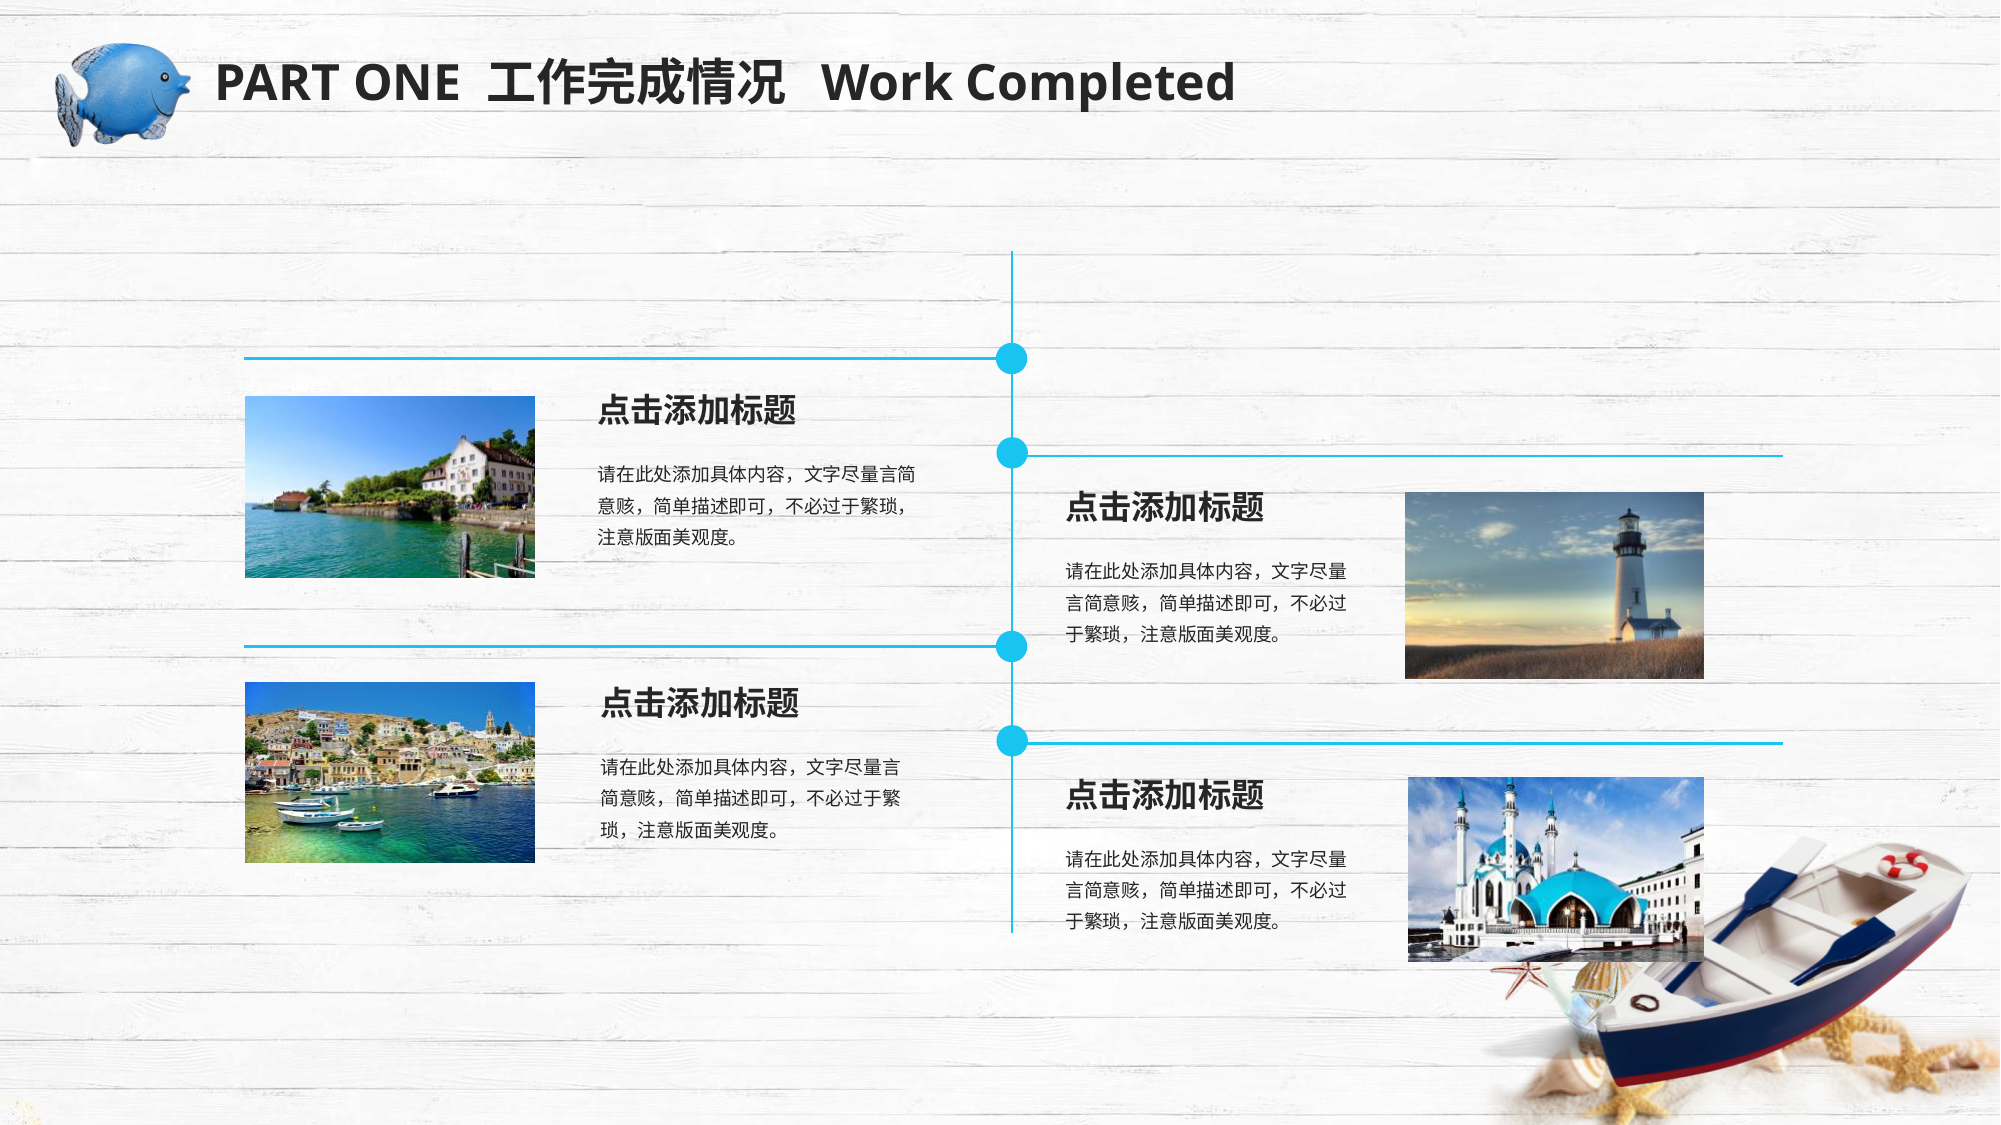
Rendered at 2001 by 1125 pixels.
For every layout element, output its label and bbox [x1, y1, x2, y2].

picture [1408, 777, 1704, 962]
text_box [1435, 823, 2000, 1125]
picture [245, 396, 535, 578]
picture [0, 0, 2000, 1125]
text_box [243, 251, 1783, 966]
picture [1405, 492, 1704, 679]
picture [245, 682, 535, 863]
